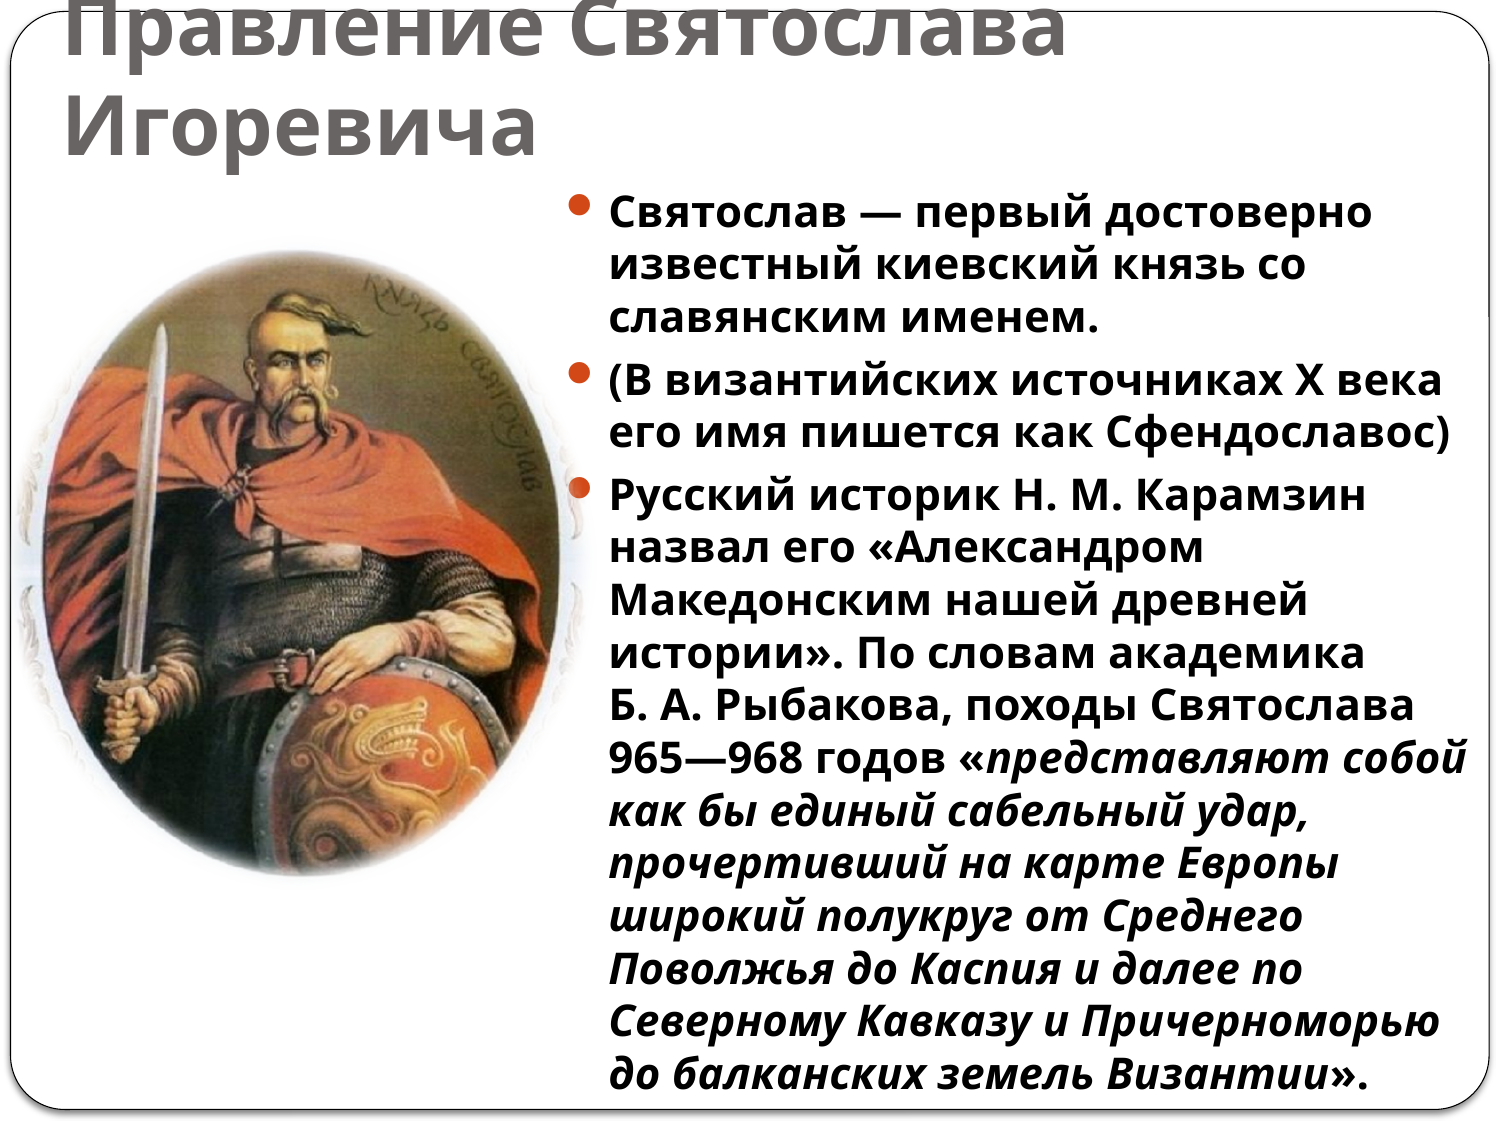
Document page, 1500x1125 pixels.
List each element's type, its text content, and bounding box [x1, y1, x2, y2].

list Святослав — первый достоверно известный киевский князь со славянским именем. (В византийских источниках X века его имя пишется как Сфендославос) Русский историк Н. М. Карамзин назвал его «Александром Македонским нашей древней истории». По словам академика Б. А. Рыбакова, походы Святослава 965—968 годов «представляют собой как бы единый сабельный удар, прочертивший на карте Европы широкий полукруг от Среднего Поволжья до Каспия и далее по Северному Кавказу и Причерноморью до балканских земель Византии». [550, 175, 1500, 1125]
title Правление Святослава Игоревича [46, 35, 1390, 188]
picture [0, 234, 598, 891]
